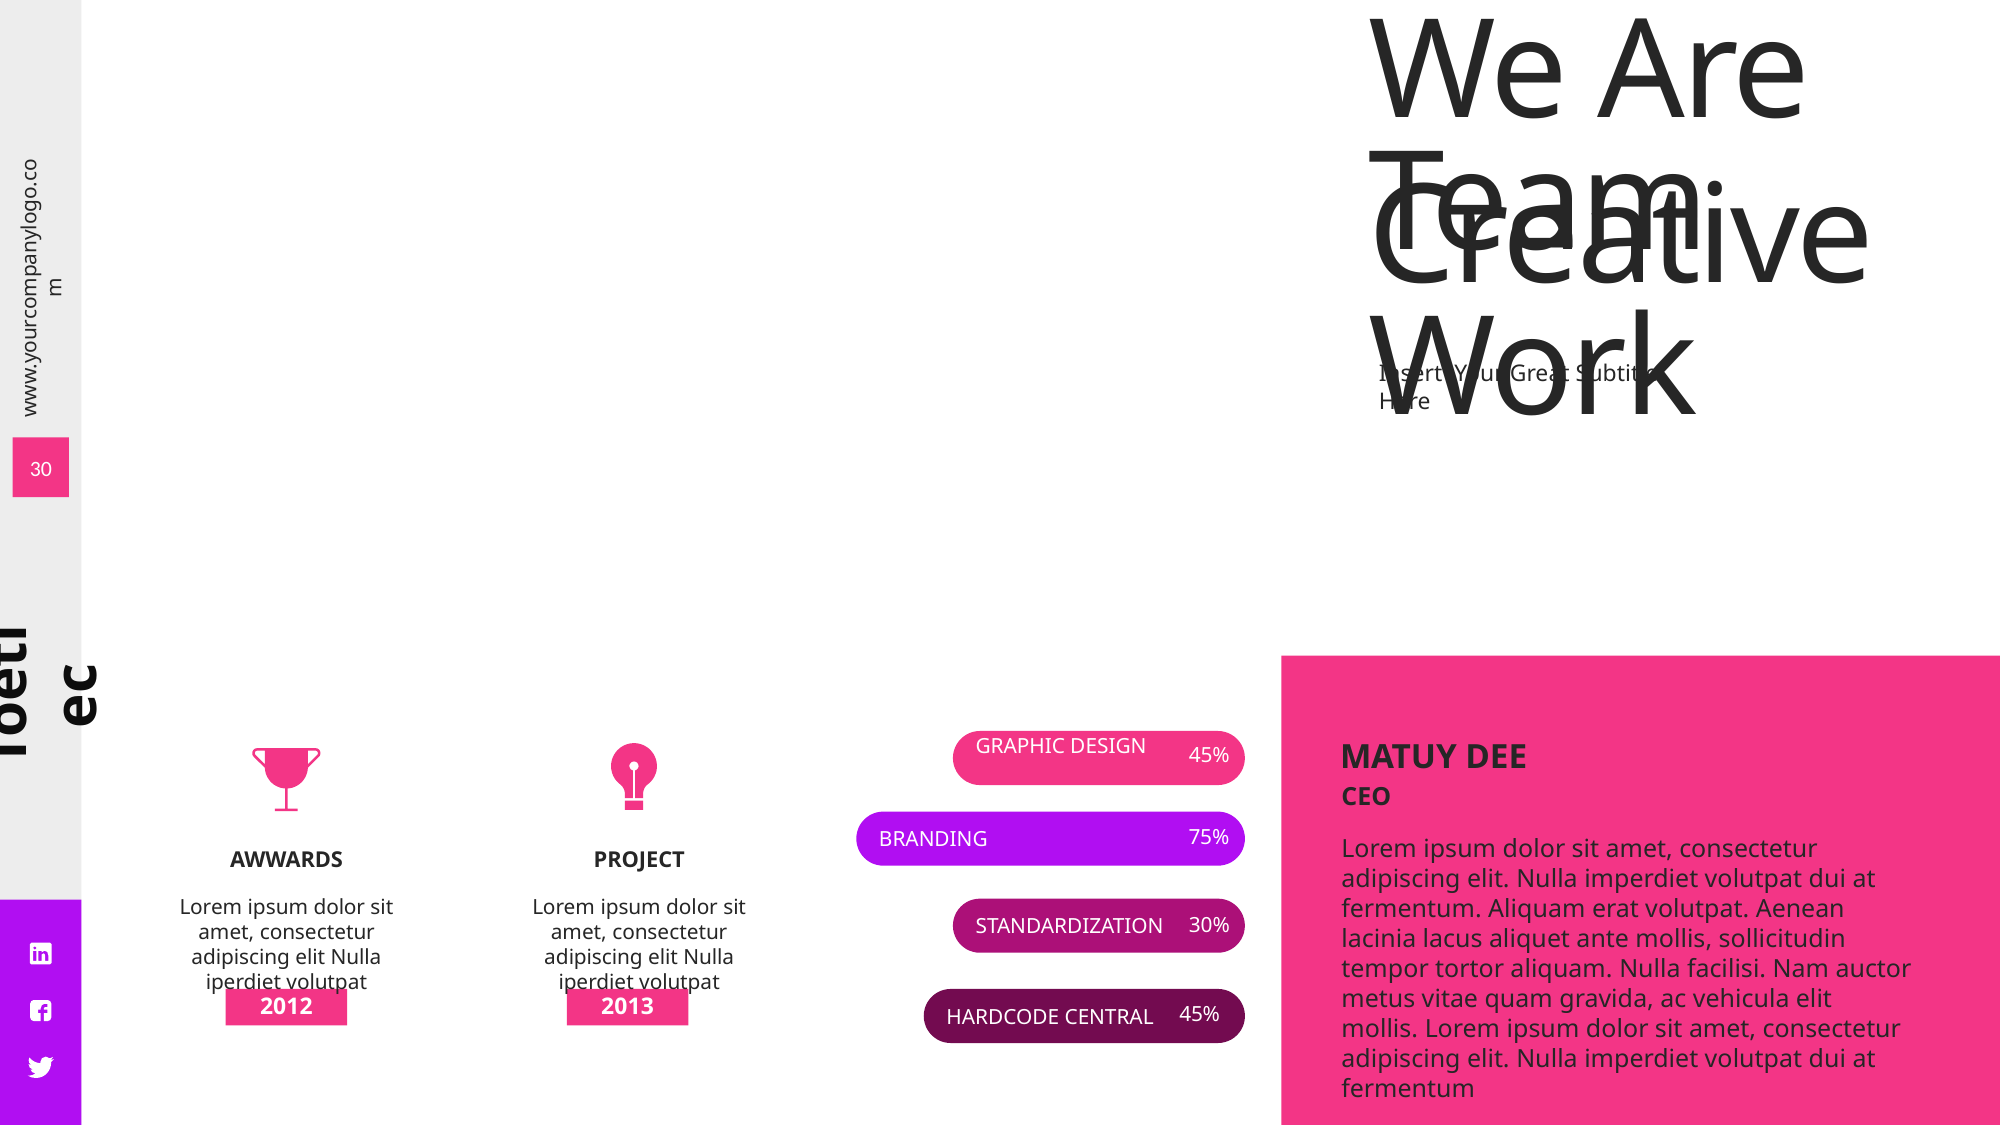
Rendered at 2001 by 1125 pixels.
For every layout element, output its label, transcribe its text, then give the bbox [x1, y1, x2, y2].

picture [77, 0, 1444, 656]
text_box MATUY DEE [1325, 721, 1610, 789]
slide_number 30 [12, 437, 69, 498]
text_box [611, 743, 657, 810]
text_box Insert Your Great Subtitle Here [1444, 355, 1718, 422]
text_box Lorem ipsum dolor sit amet, consectetur adipiscing elit Nulla iperdiet volutpat [141, 886, 432, 1001]
text_box Lorem ipsum dolor sit amet, consectetur adipiscing elit. Nulla imperdiet volutpat dui at fermentum. Aliquam erat volutpat. Aenean lacinia lacus aliquet ante mollis, sollicitudin tempor tortor aliquam. Nulla facilisi. Nam auctor metus vitae quam gravida, ac vehicula elit mollis. Lorem ipsum dolor sit amet, consectetur adipiscing elit. Nulla imperdiet volutpat dui at fermentum [1326, 825, 1928, 1110]
text_box We Are Creative [1444, 67, 1928, 200]
text_box Team Work [1444, 200, 1928, 355]
text_box [1280, 655, 2000, 1125]
text_box CEO [1326, 772, 1536, 818]
text_box AWWARDS [189, 838, 384, 880]
text_box 2013 [566, 1001, 689, 1026]
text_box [856, 730, 1245, 1044]
text_box [252, 748, 321, 812]
text_box PROJECT [542, 838, 736, 880]
text_box 2012 [225, 1001, 348, 1026]
text_box Lorem ipsum dolor sit amet, consectetur adipiscing elit Nulla iperdiet volutpat [494, 886, 785, 1001]
